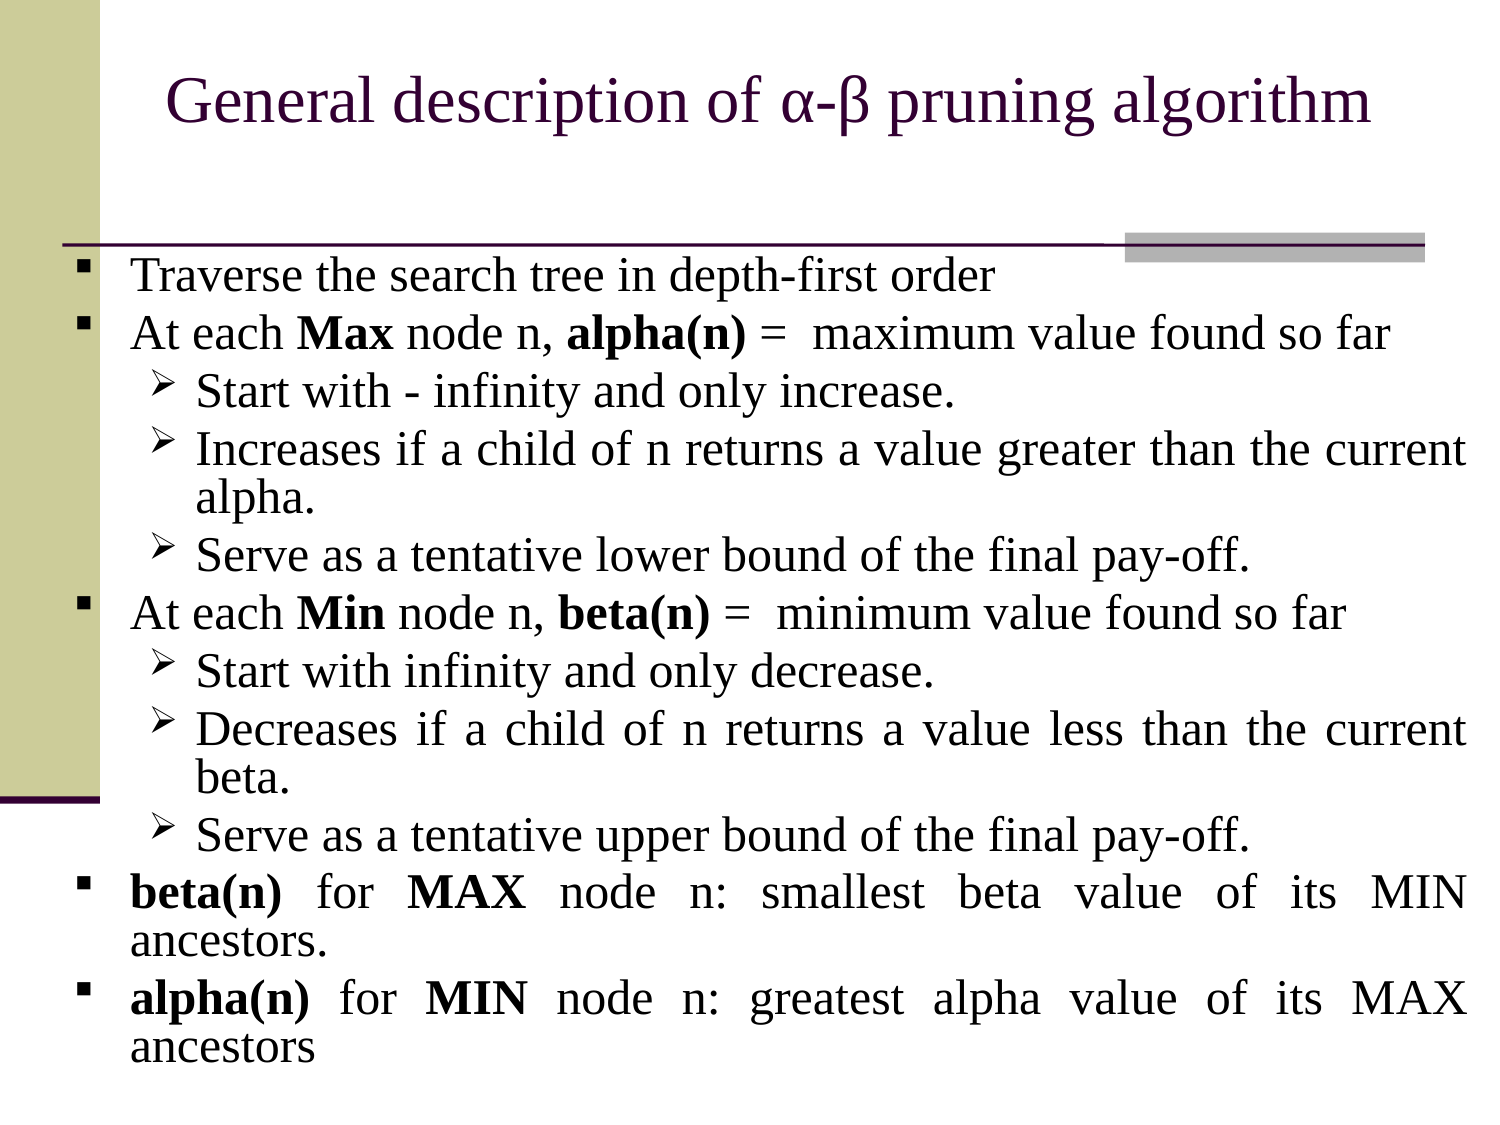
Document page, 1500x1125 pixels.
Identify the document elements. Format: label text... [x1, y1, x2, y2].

title General description of α-β pruning algorithm [149, 45, 1426, 162]
list Traverse the search tree in depth-first order At each Max node n, alpha(n) = maximum value found so far Start with - infinity and only increase. Increases if a child of n returns a value greater than the current alpha. Serve as a tentative lower bound of the final pay-off. At each Min node n, beta(n) = minimum value found so far Start with infinity and only decrease. Decreases if a child of n returns a value less than the current beta. Serve as a tentative upper bound of the final pay-off. beta(n) for MAX node n: smallest beta value of its MIN ancestors. alpha(n) for MIN node n: greatest alpha value of its MAX ancestors [58, 245, 1484, 1079]
